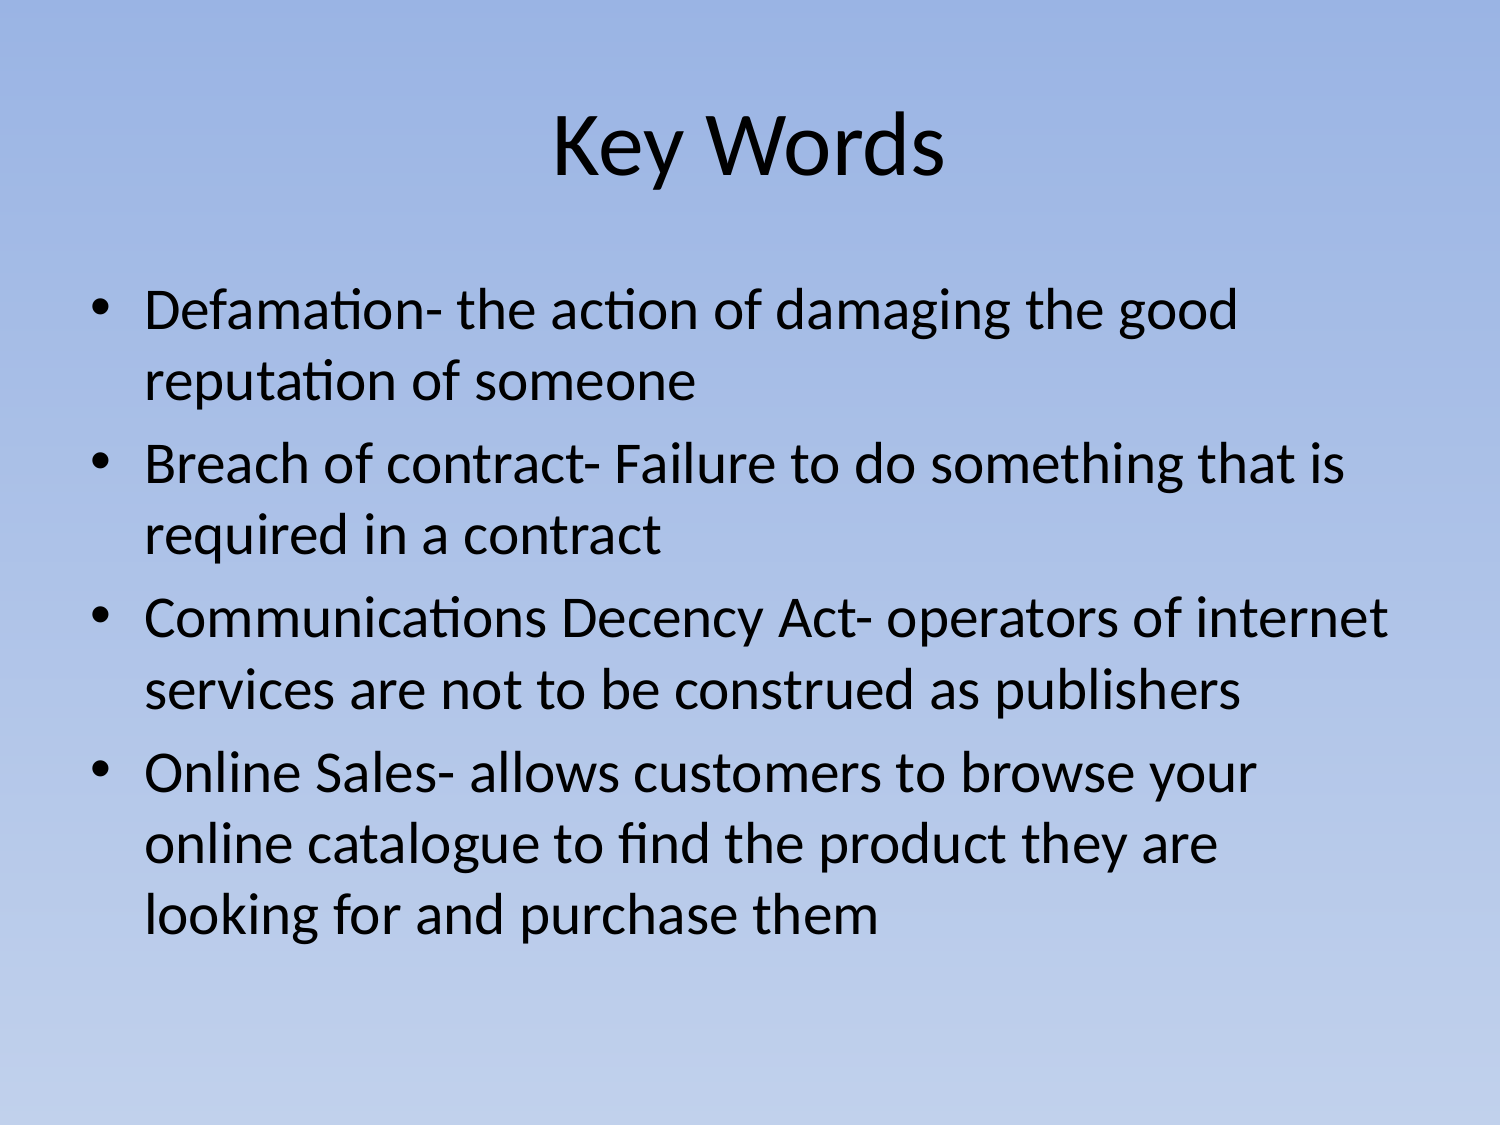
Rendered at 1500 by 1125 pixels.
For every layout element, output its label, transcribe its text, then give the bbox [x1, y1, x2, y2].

title Key Words [75, 45, 1425, 233]
list Defamation- the action of damaging the good reputation of someone Breach of contract- Failure to do something that is required in a contract Communications Decency Act- operators of internet services are not to be construed as publishers Online Sales- allows customers to browse your online catalogue to find the product they are looking for and purchase them [75, 262, 1425, 1005]
